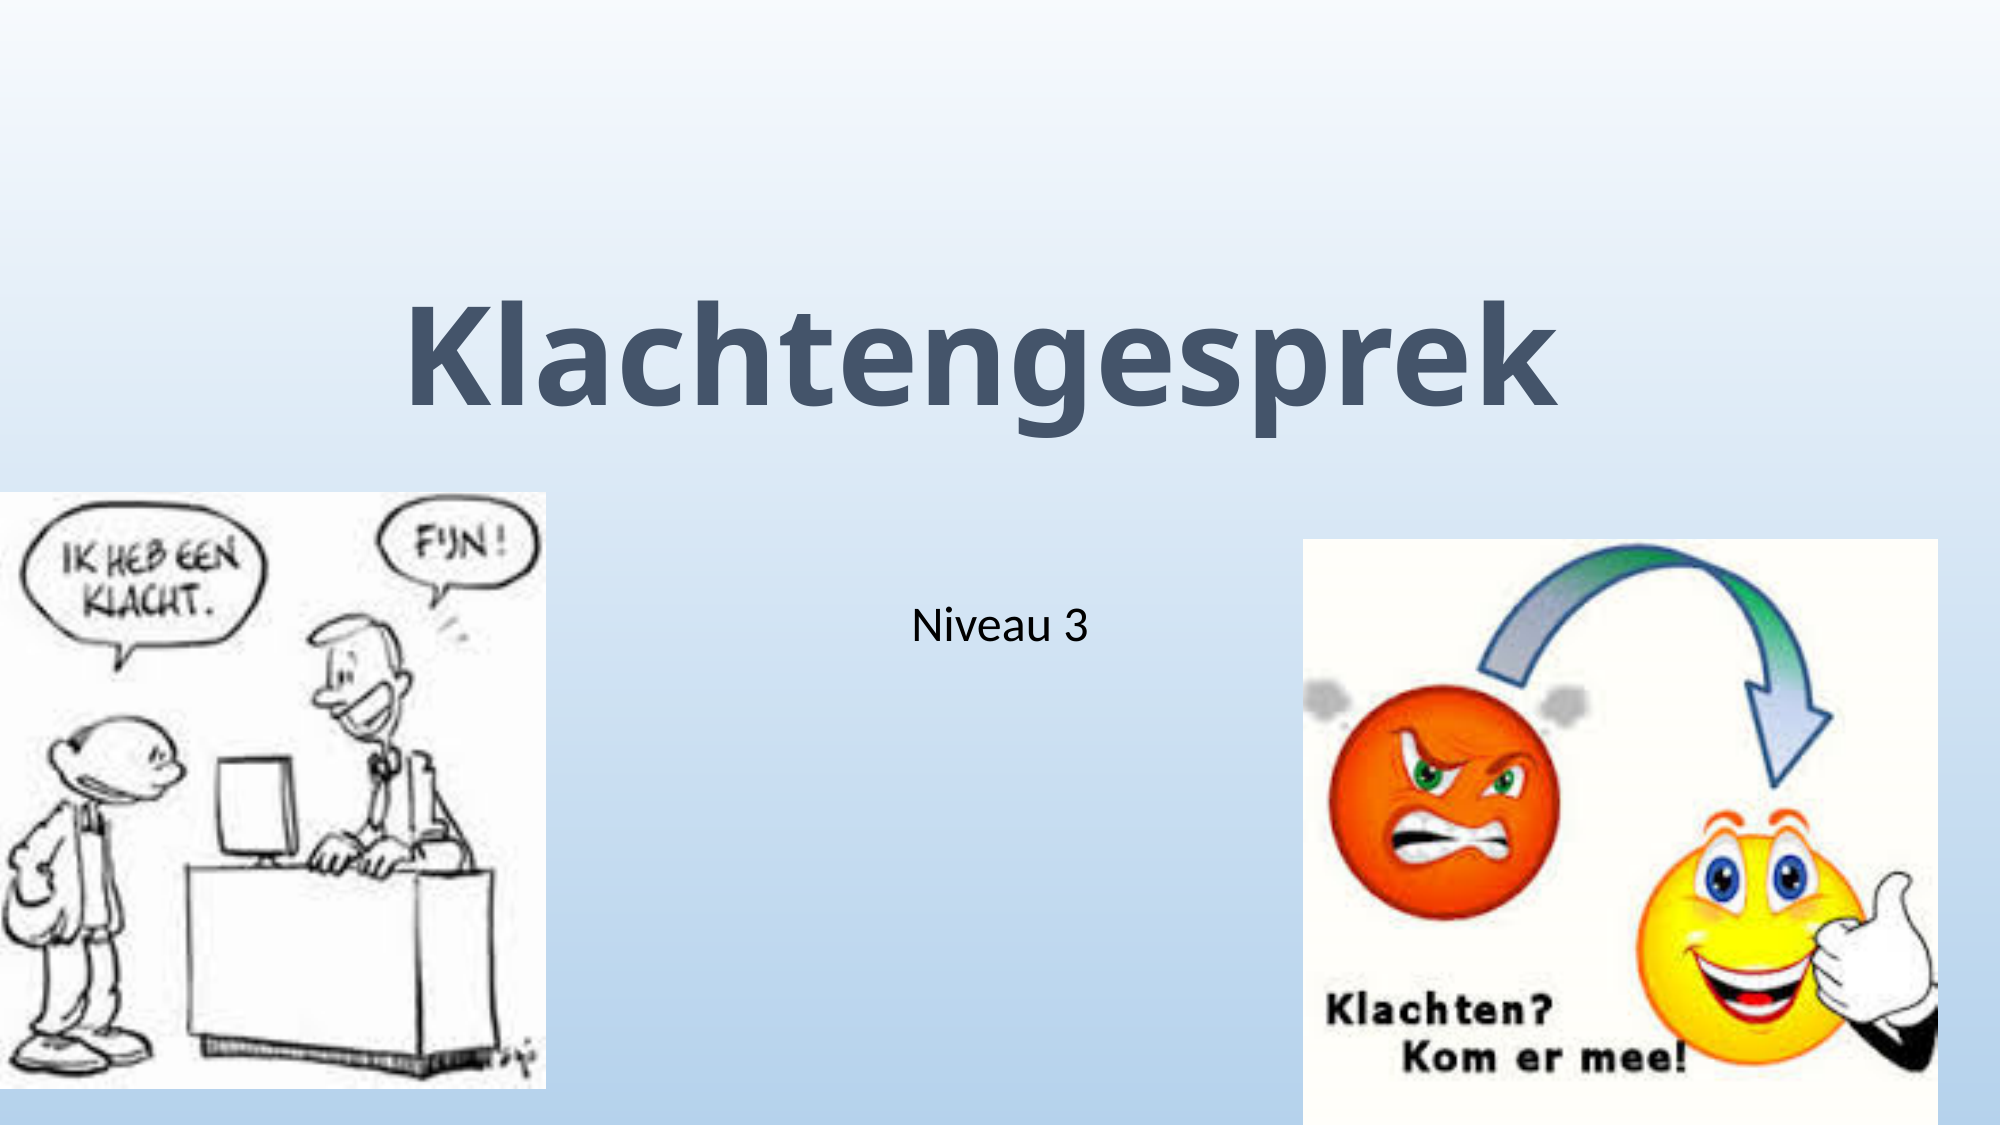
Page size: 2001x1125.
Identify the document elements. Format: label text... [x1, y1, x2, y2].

subtitle Niveau 3 [546, 590, 1303, 863]
title Klachtengesprek [229, 51, 1730, 443]
picture [1303, 539, 1938, 1125]
picture [0, 492, 546, 1089]
